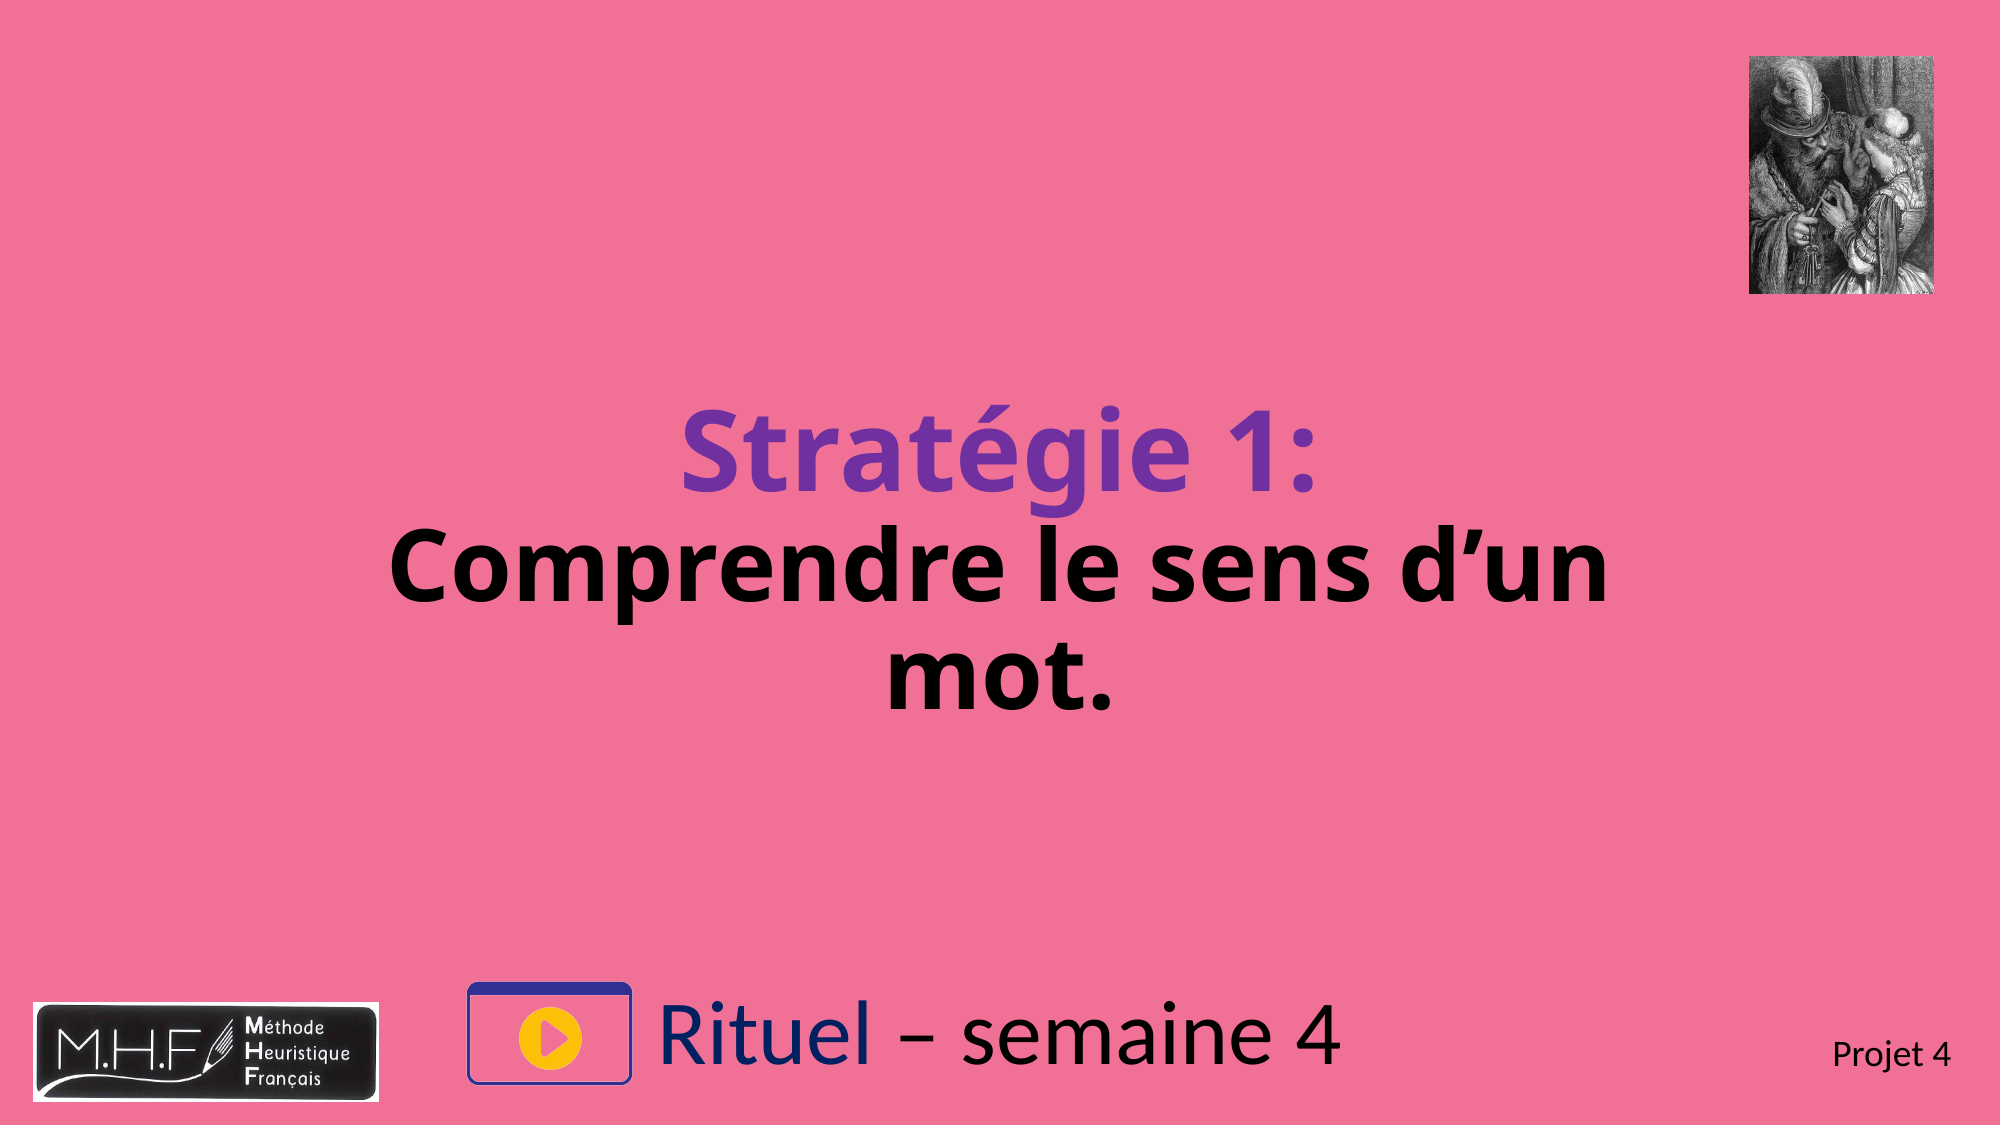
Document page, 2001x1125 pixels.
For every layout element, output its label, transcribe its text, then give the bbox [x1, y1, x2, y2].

picture [1749, 56, 1935, 294]
picture [463, 977, 638, 1089]
picture [33, 1002, 379, 1102]
text_box Projet 4 [1362, 1021, 1967, 1082]
subtitle Rituel – semaine 4 [249, 978, 1750, 1102]
title Stratégie 1: Comprendre le sens d’un mot. [249, 325, 1750, 800]
